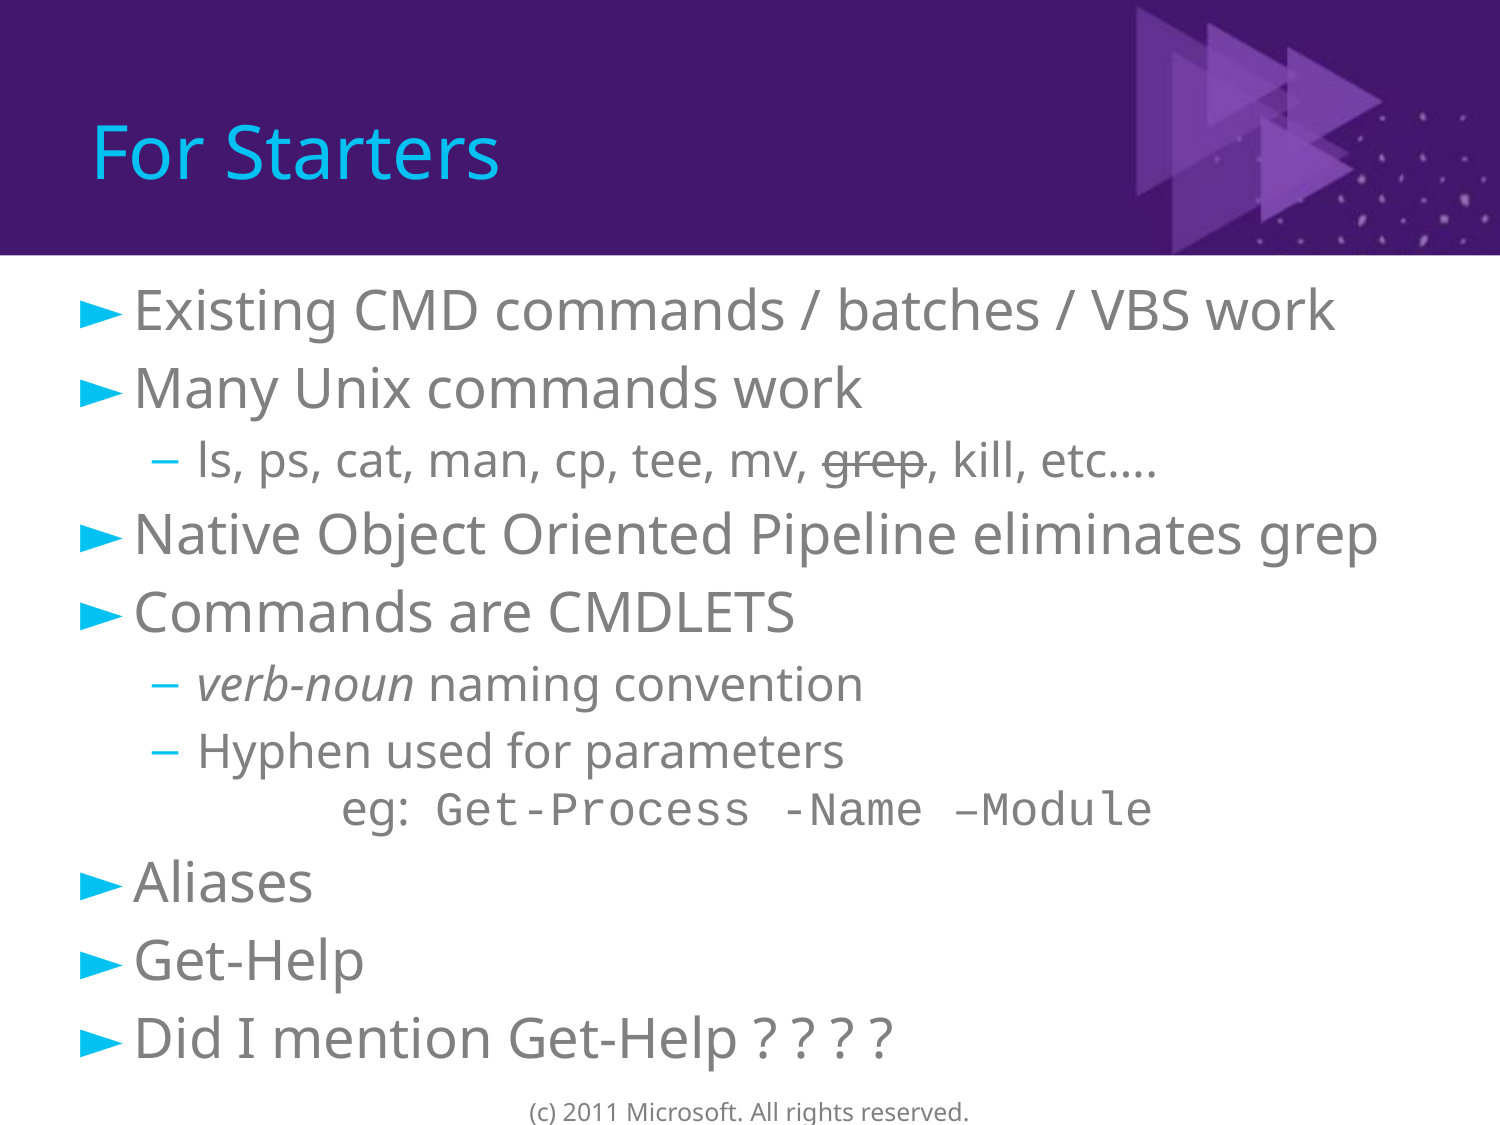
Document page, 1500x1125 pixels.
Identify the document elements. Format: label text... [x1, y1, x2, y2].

list Existing CMD commands / batches / VBS work Many Unix commands work ls, ps, cat, man, cp, tee, mv, grep, kill, etc…. Native Object Oriented Pipeline eliminates grep Commands are CMDLETS verb-noun naming convention Hyphen used for parameters eg: Get-Process -Name –Module Aliases Get-Help Did I mention Get-Help ? ? ? ? [64, 267, 1490, 1083]
title For Starters [75, 56, 1425, 244]
footer (c) 2011 Microsoft. All rights reserved. [512, 1081, 988, 1125]
picture [0, 0, 1500, 255]
